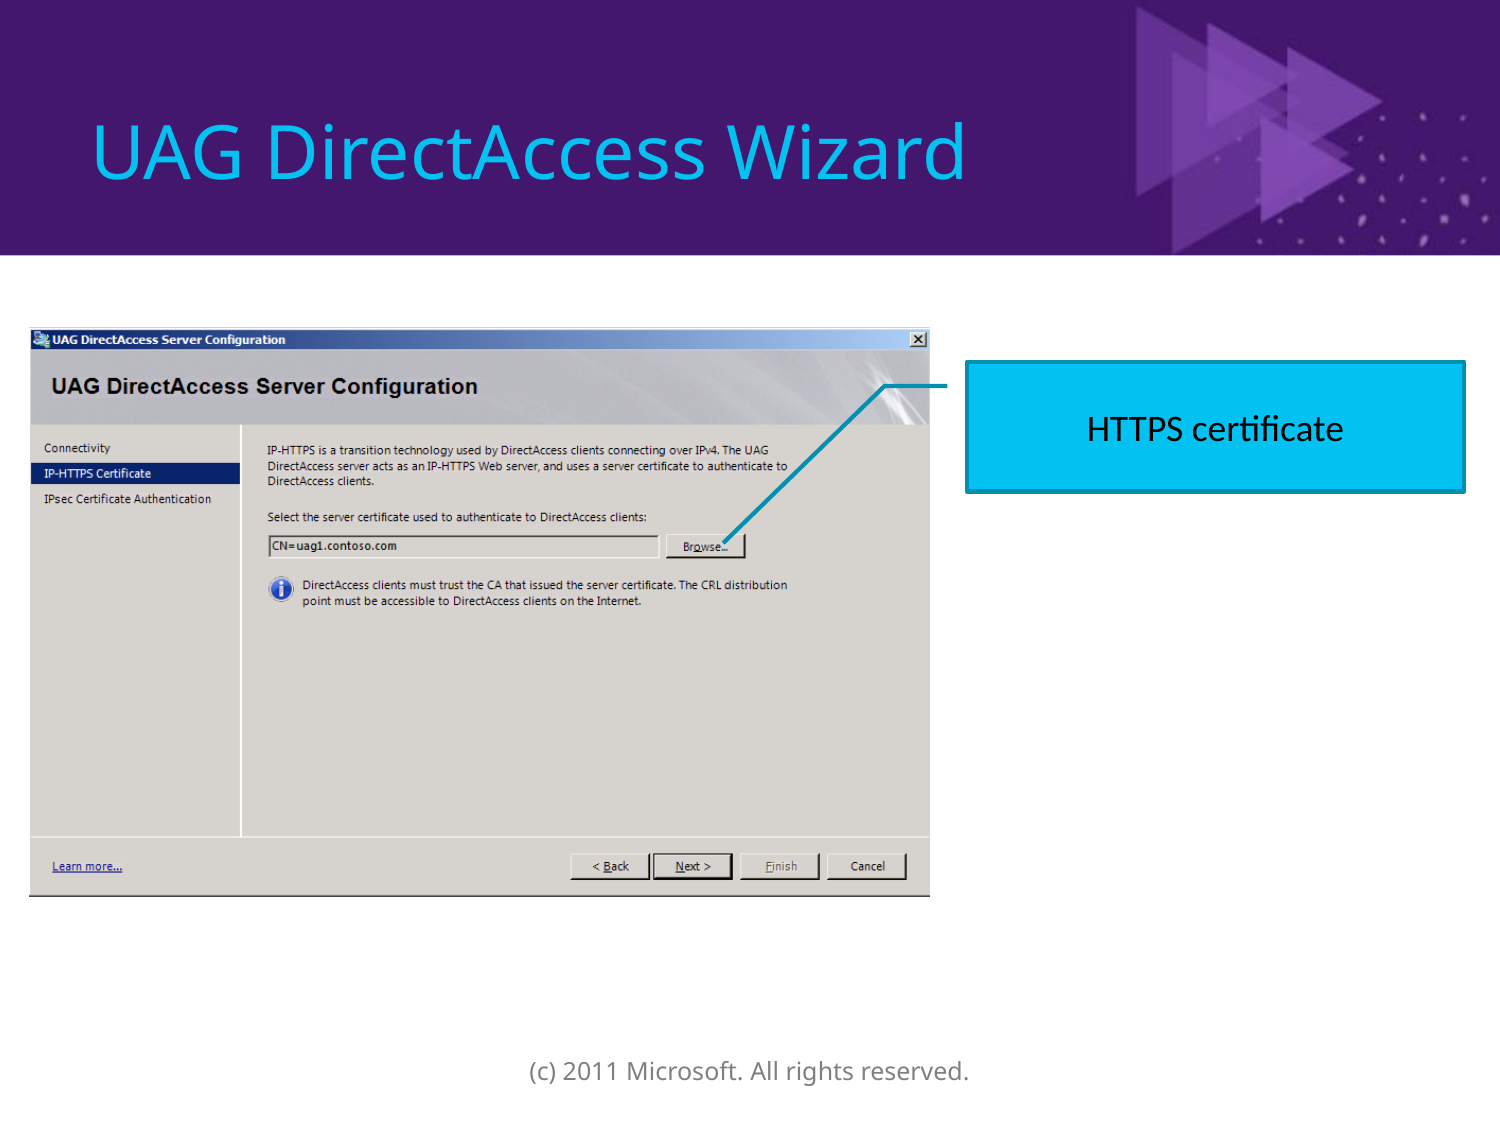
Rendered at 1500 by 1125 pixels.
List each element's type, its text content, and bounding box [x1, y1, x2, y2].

footer (c) 2011 Microsoft. All rights reserved. [512, 1042, 988, 1103]
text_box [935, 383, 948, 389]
picture [0, 0, 1500, 255]
title UAG DirectAccess Wizard [75, 56, 1425, 244]
text_box HTTPS certificate [965, 360, 1466, 494]
picture [29, 327, 930, 897]
